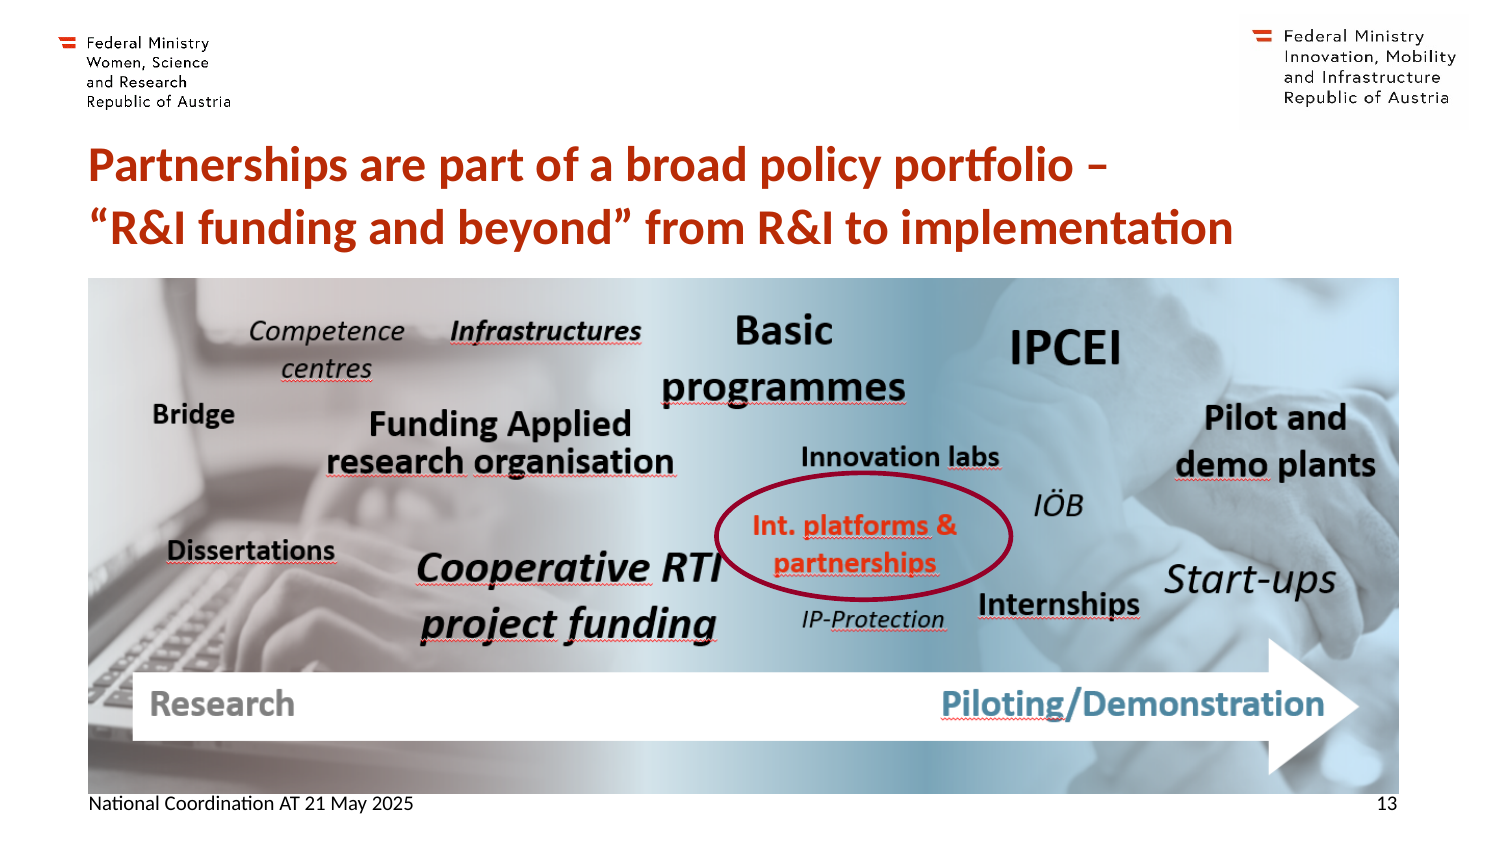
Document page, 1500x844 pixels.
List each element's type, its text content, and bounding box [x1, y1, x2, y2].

picture [58, 33, 325, 116]
slide_number 13 [1239, 795, 1398, 819]
picture [88, 278, 1399, 795]
title Partnerships are part of a broad policy portfolio – “R&I funding and beyond” from R&I to implementation [88, 129, 1398, 201]
picture [1239, 14, 1469, 130]
footer National Coordination AT 21 May 2025 [88, 795, 1217, 819]
